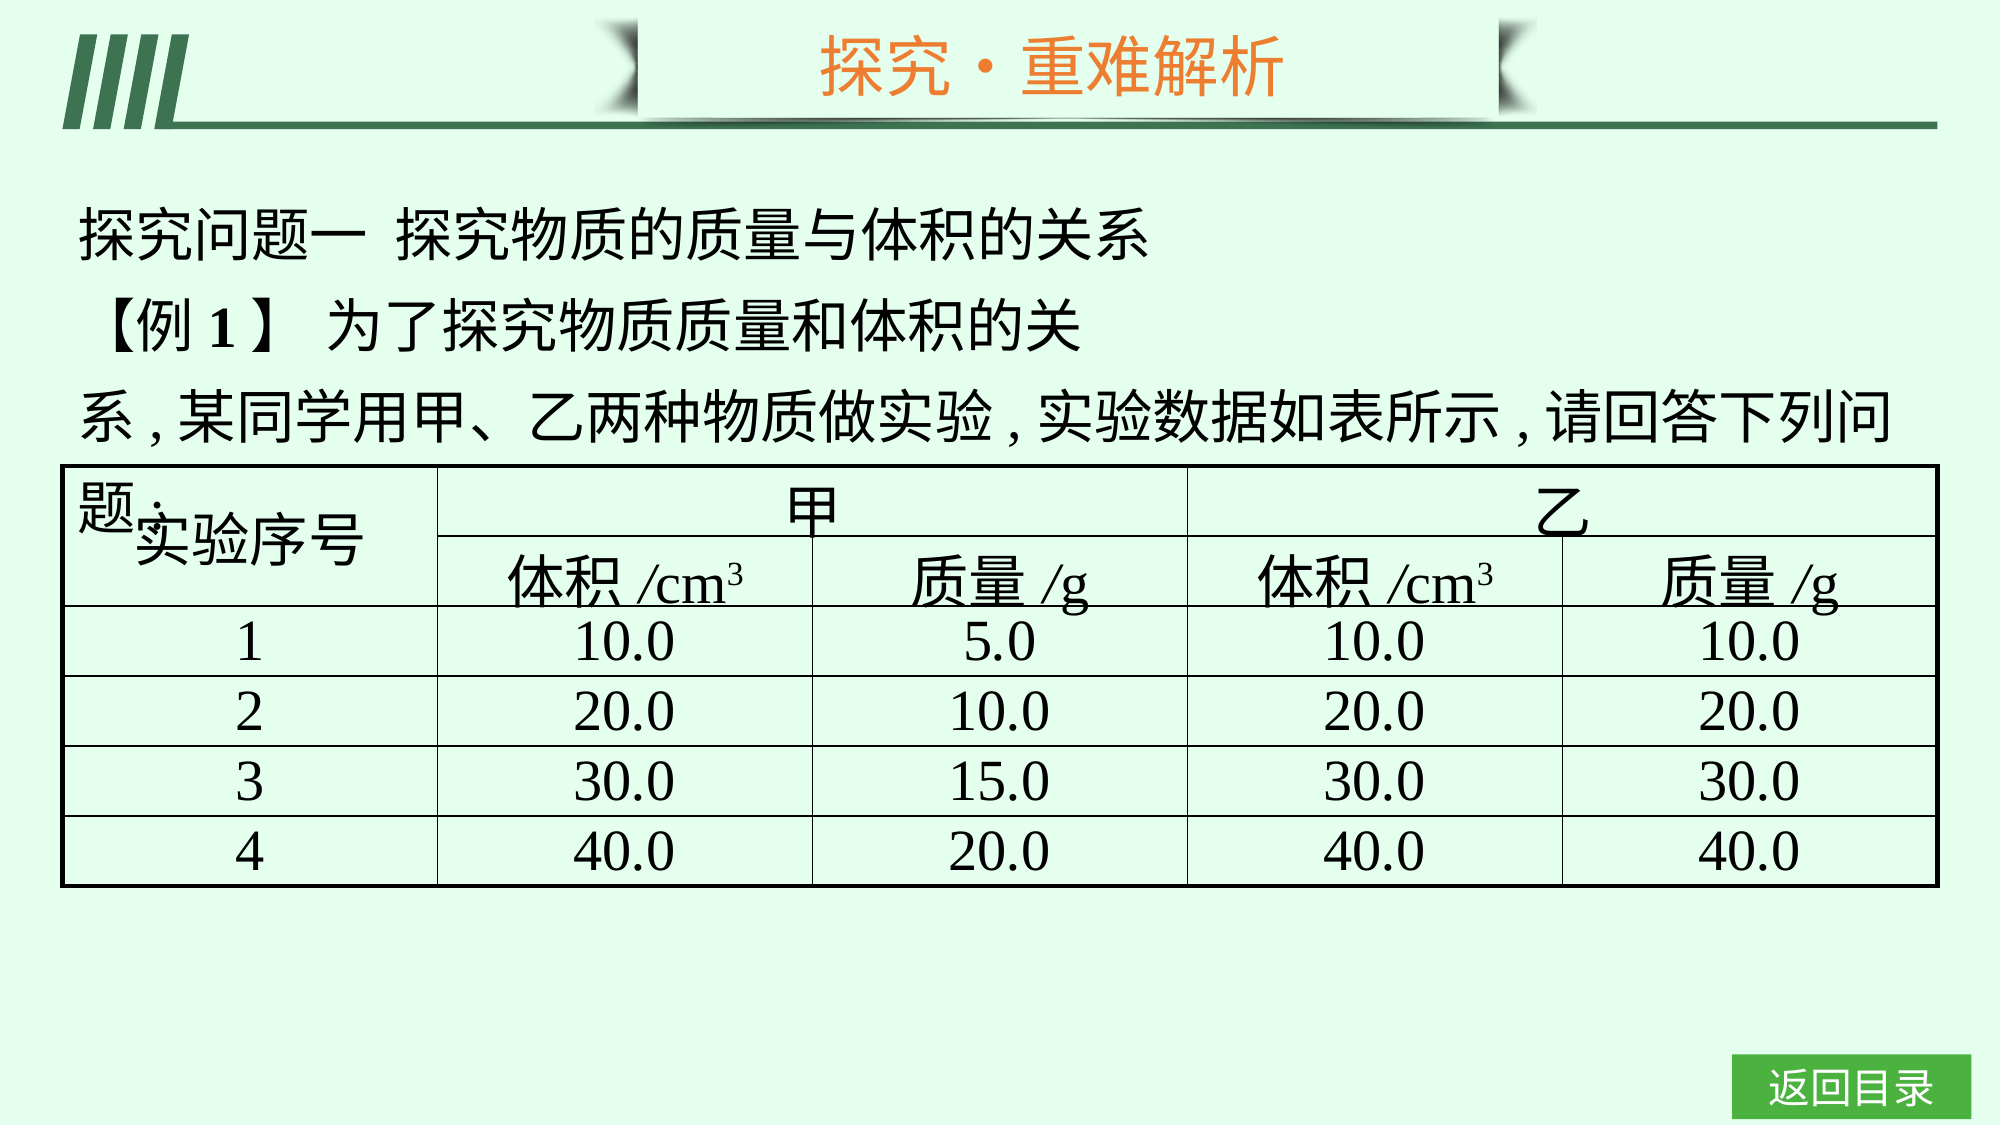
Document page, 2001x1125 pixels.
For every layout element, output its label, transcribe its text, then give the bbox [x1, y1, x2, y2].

table_cell 10.0 [1188, 607, 1562, 675]
table_cell 质量/g [813, 537, 1187, 605]
table_cell 10.0 [1563, 607, 1935, 675]
table_cell 40.0 [1563, 817, 1935, 884]
table_cell 3 [65, 747, 437, 815]
table_cell 20.0 [438, 677, 812, 745]
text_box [594, 16, 1537, 127]
table_cell 10.0 [813, 677, 1187, 745]
table_cell 1 [65, 607, 437, 675]
table_cell 15.0 [813, 747, 1187, 815]
table_cell 30.0 [438, 747, 812, 815]
table_cell 体积/cm3 [1188, 537, 1562, 605]
table_cell 20.0 [1563, 677, 1935, 745]
table_cell 5.0 [813, 607, 1187, 675]
table_header 甲 [438, 468, 1187, 535]
text_box 探究问题一 探究物质的质量与体积的关系 【例1】 为了探究物质质量和体积的关 系,某同学用甲、乙两种物质做实验,实验数据如表所示,请回答下列问题: [62, 170, 1938, 464]
table_cell 40.0 [438, 817, 812, 884]
table_header 乙 [1188, 468, 1935, 535]
table_cell 20.0 [813, 817, 1187, 884]
table_cell 30.0 [1563, 747, 1935, 815]
table_cell 20.0 [1188, 677, 1562, 745]
table_cell 质量/g [1563, 537, 1935, 605]
table_cell 4 [65, 817, 437, 884]
table_cell 2 [65, 677, 437, 745]
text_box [62, 34, 1938, 130]
table_cell 体积/cm3 [438, 537, 812, 605]
table_header 实验序号 [65, 468, 437, 605]
table_cell 10.0 [438, 607, 812, 675]
table_cell 30.0 [1188, 747, 1562, 815]
table_cell 40.0 [1188, 817, 1562, 884]
